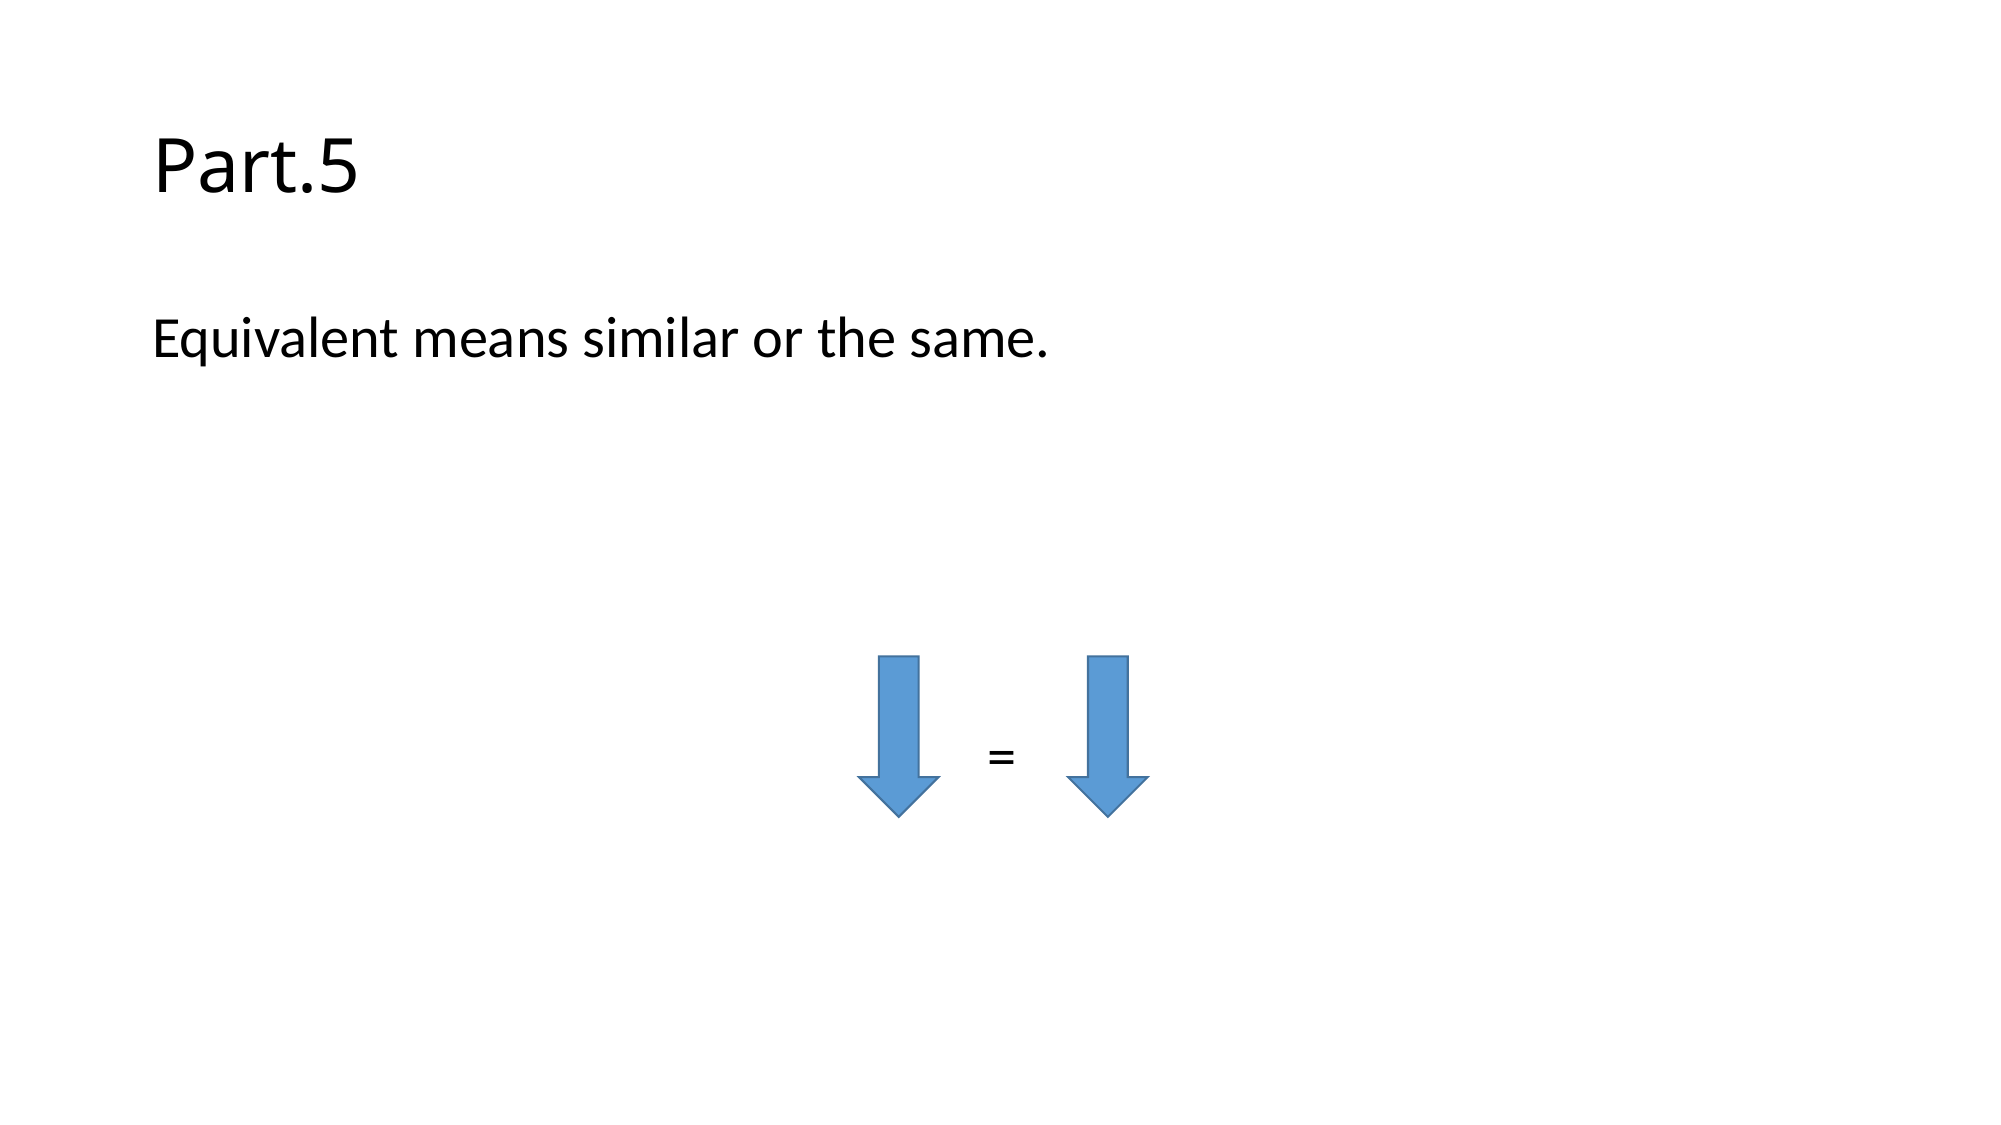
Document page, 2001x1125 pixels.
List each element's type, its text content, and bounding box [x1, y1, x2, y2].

list Equivalent means similar or the same. = [137, 299, 1863, 1014]
text_box [1065, 655, 1151, 819]
text_box [856, 655, 941, 819]
title Part.5 [137, 59, 1863, 278]
